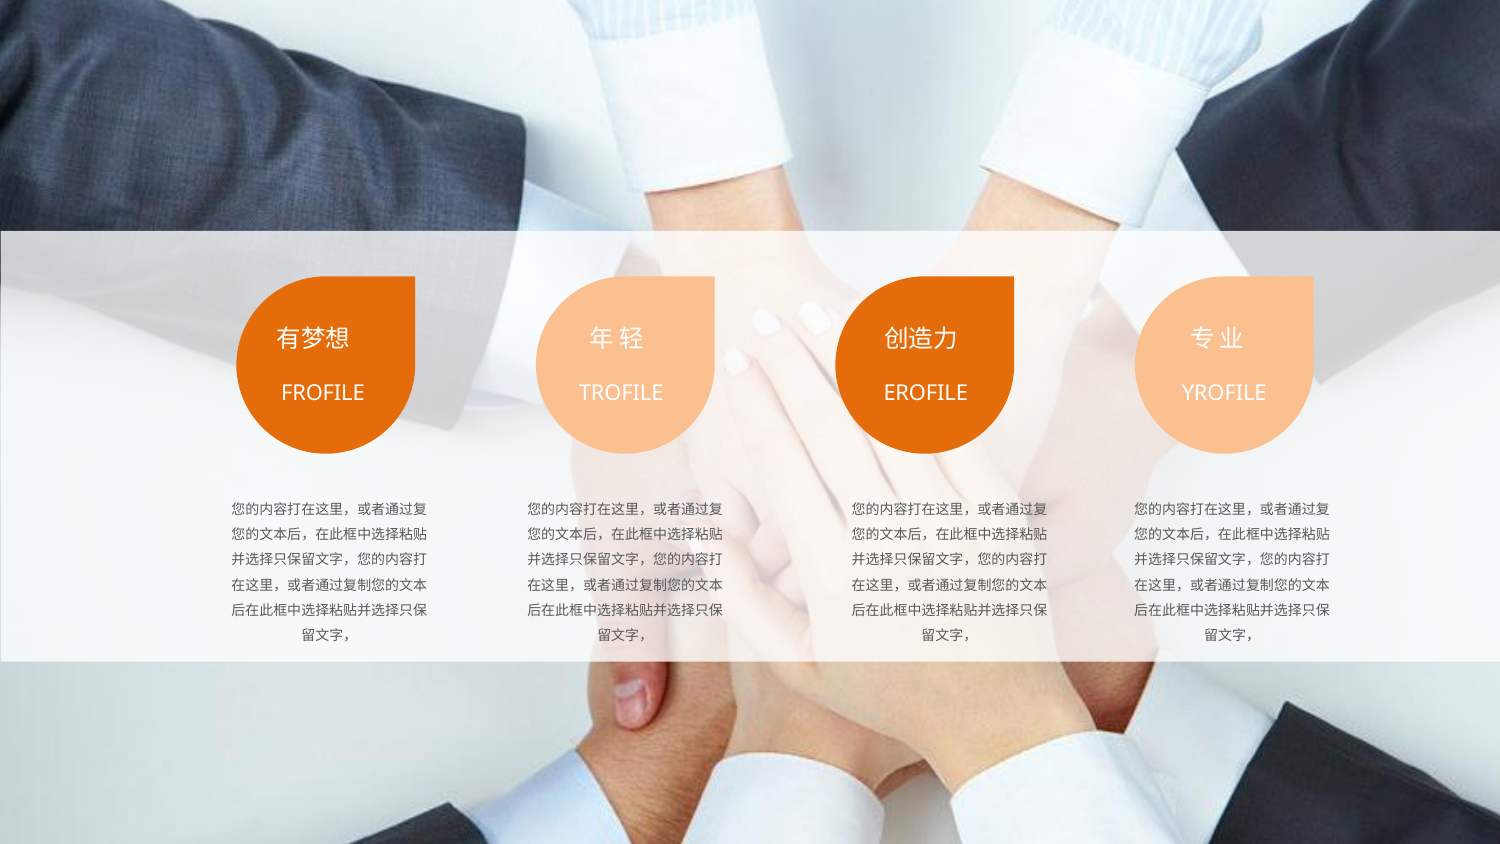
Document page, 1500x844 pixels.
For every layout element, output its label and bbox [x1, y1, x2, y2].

text_box [1134, 276, 1314, 454]
text_box [535, 276, 715, 454]
text_box [835, 276, 1015, 454]
picture [0, 0, 1500, 844]
text_box [215, 484, 1347, 679]
text_box [236, 276, 416, 454]
